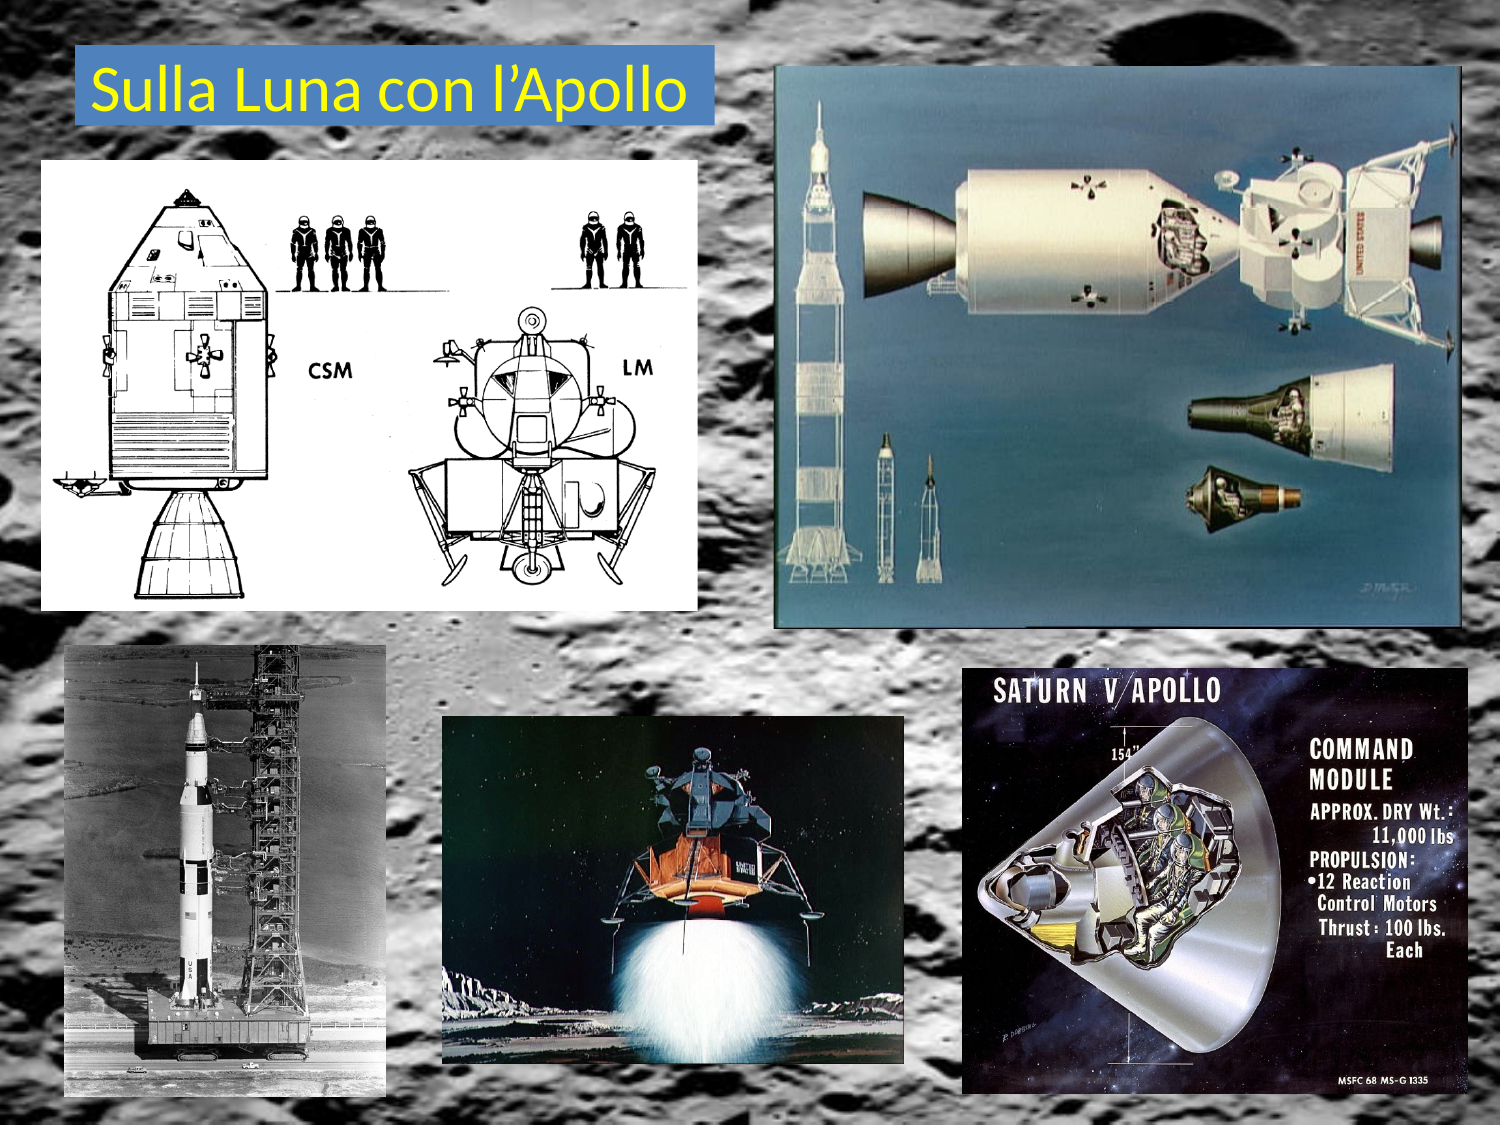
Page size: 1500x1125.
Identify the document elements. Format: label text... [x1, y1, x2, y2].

title Sulla Luna con l’Apollo [74, 44, 715, 126]
picture [0, 0, 1500, 1125]
